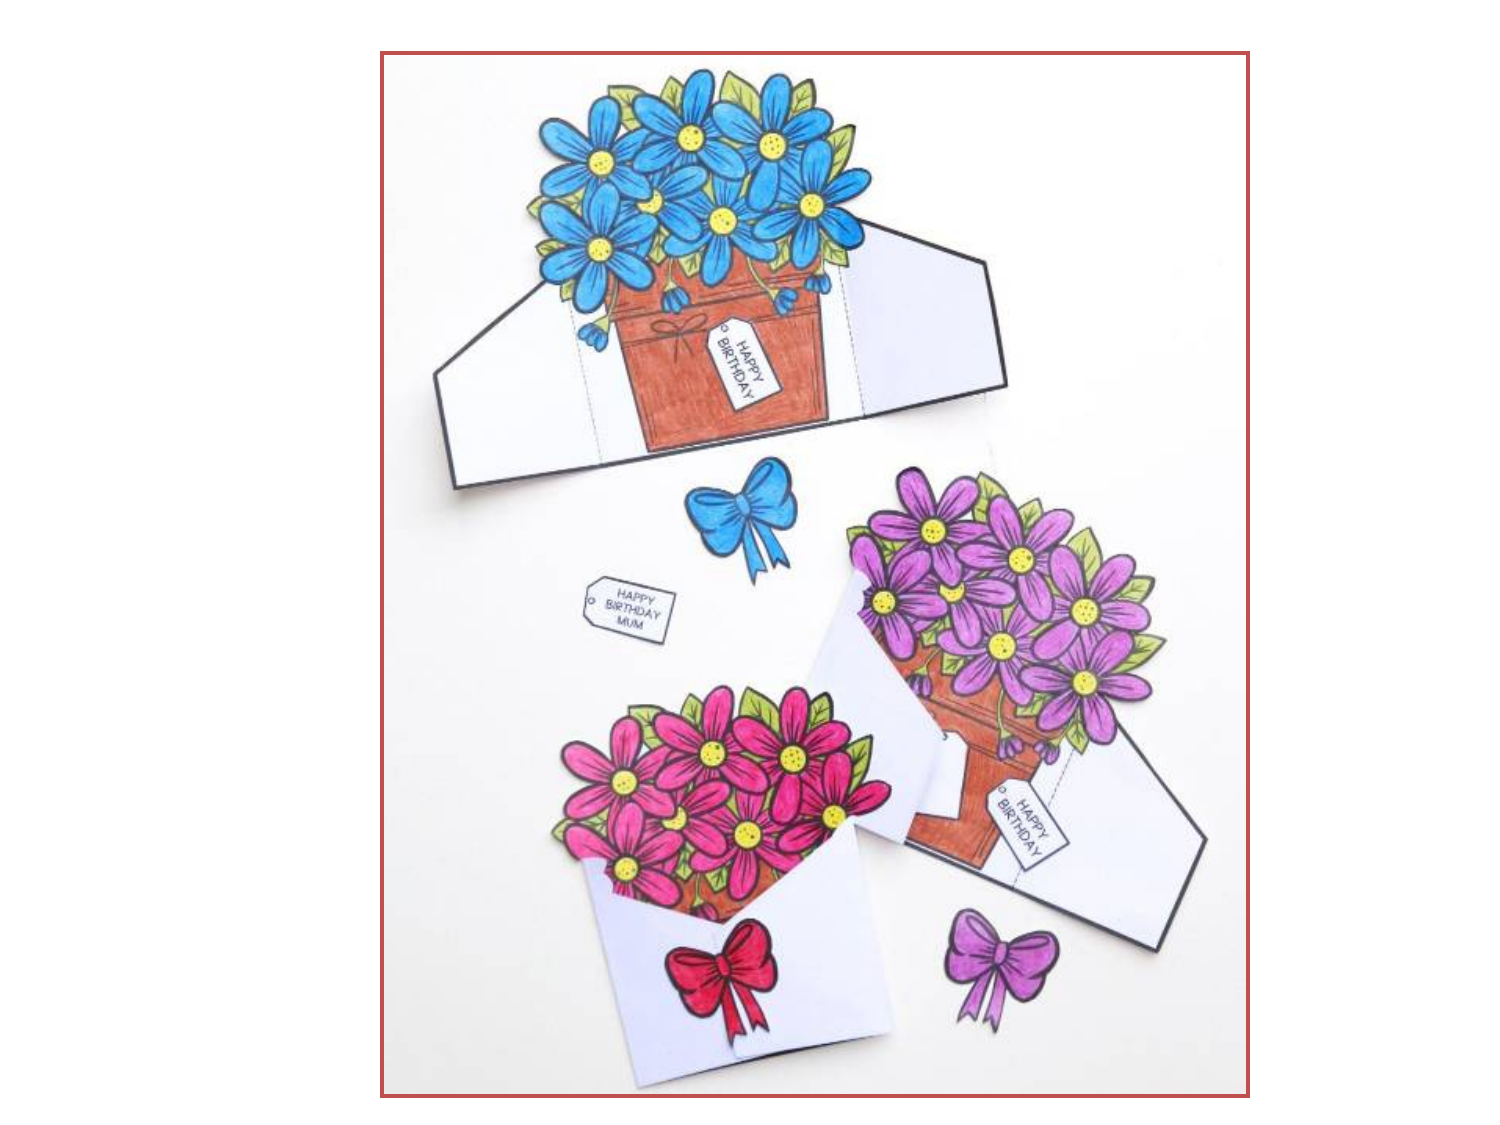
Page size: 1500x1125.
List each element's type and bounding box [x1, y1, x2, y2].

picture [383, 54, 1246, 1095]
